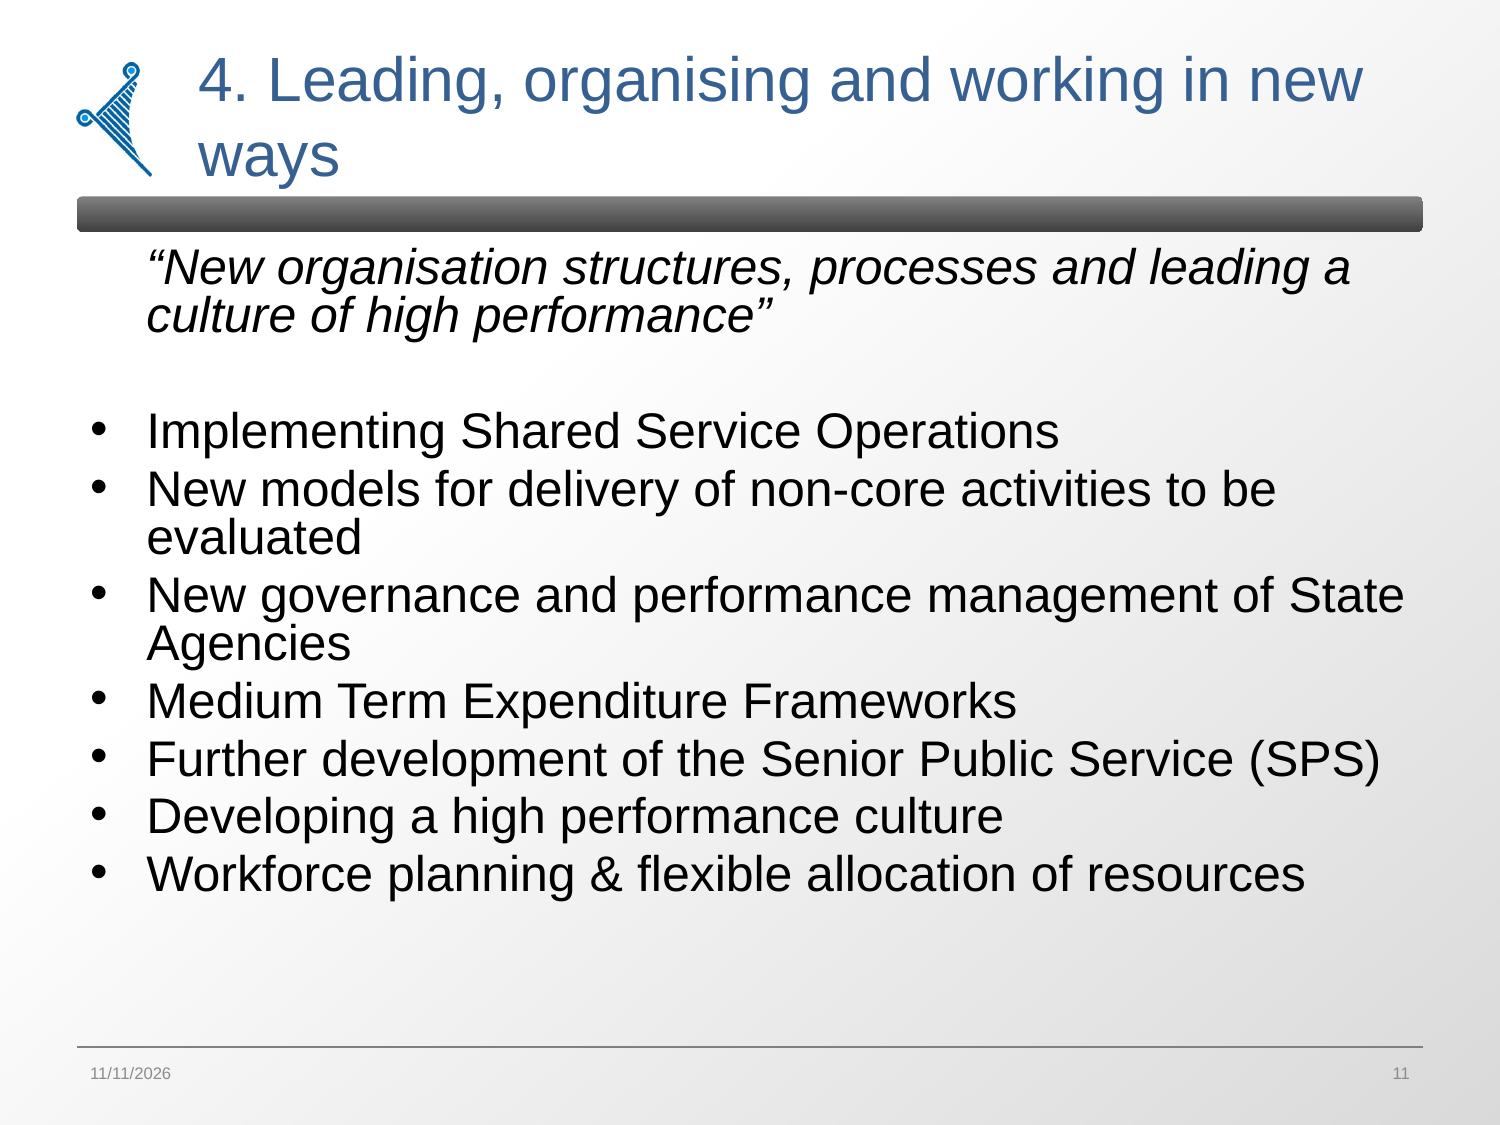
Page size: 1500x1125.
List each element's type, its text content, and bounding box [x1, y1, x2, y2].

picture [76, 62, 152, 177]
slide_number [75, 1042, 425, 1103]
list “New organisation structures, processes and leading a culture of high performance” Implementing Shared Service Operations New models for delivery of non-core activities to be evaluated New governance and performance management of State Agencies Medium Term Expenditure Frameworks Further development of the Senior Public Service (SPS) Developing a high performance culture Workforce planning & flexible allocation of resources [74, 238, 1426, 1036]
slide_number 11 [1074, 1042, 1425, 1103]
title 4. Leading, organising and working in new ways [182, 0, 1426, 197]
